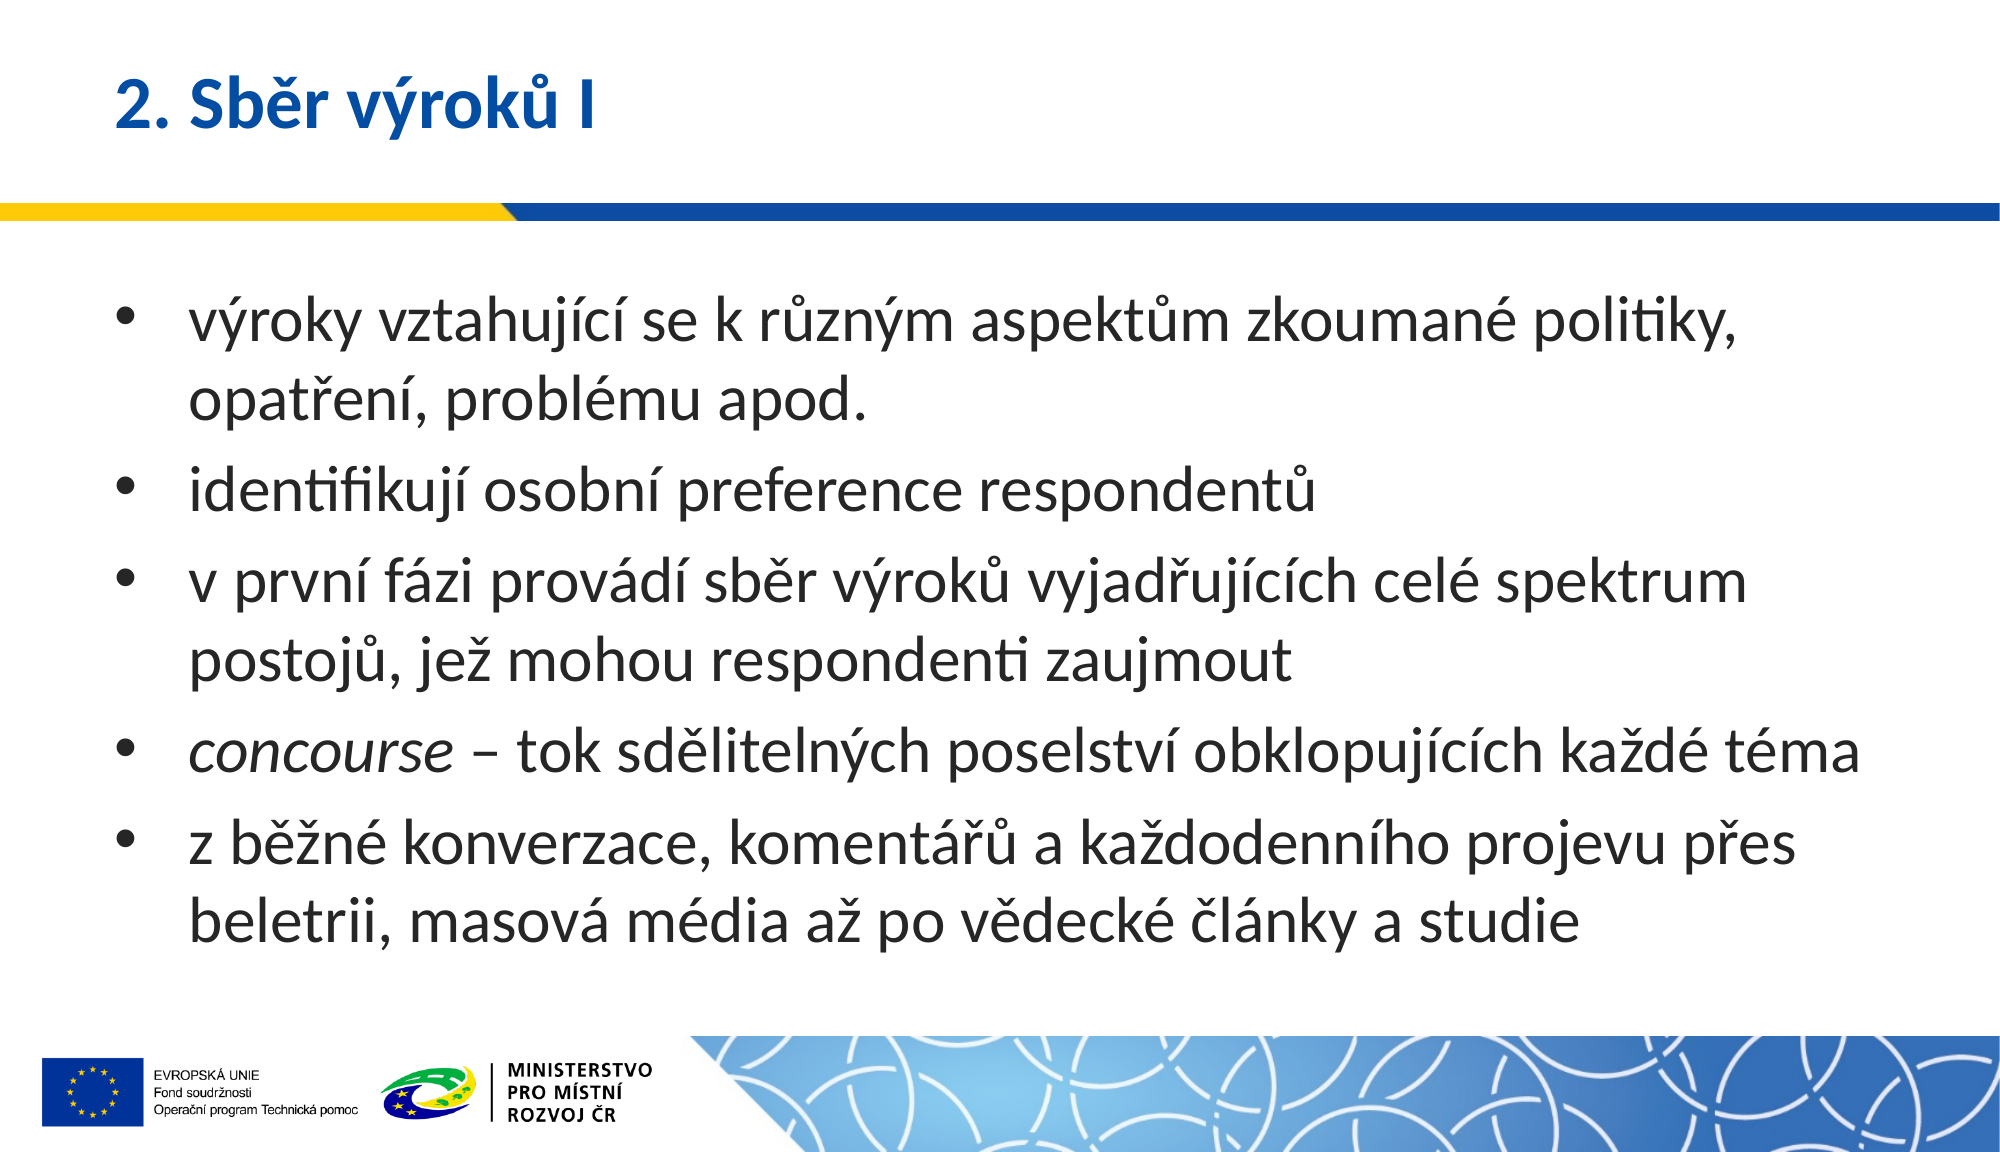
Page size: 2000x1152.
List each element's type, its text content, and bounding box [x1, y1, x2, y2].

picture [680, 1036, 2000, 1152]
picture [19, 1035, 674, 1149]
title 2. Sběr výroků I [99, 46, 1900, 198]
list výroky vztahující se k různým aspektům zkoumané politiky, opatření, problému apod. identifikují osobní preference respondentů v první fázi provádí sběr výroků vyjadřujících celé spektrum postojů, jež mohou respondenti zaujmout concourse – tok sdělitelných poselství obklopujících každé téma z běžné konverzace, komentářů a každodenního projevu přes beletrii, masová média až po vědecké články a studie [99, 268, 1900, 1029]
picture [0, 203, 2000, 221]
